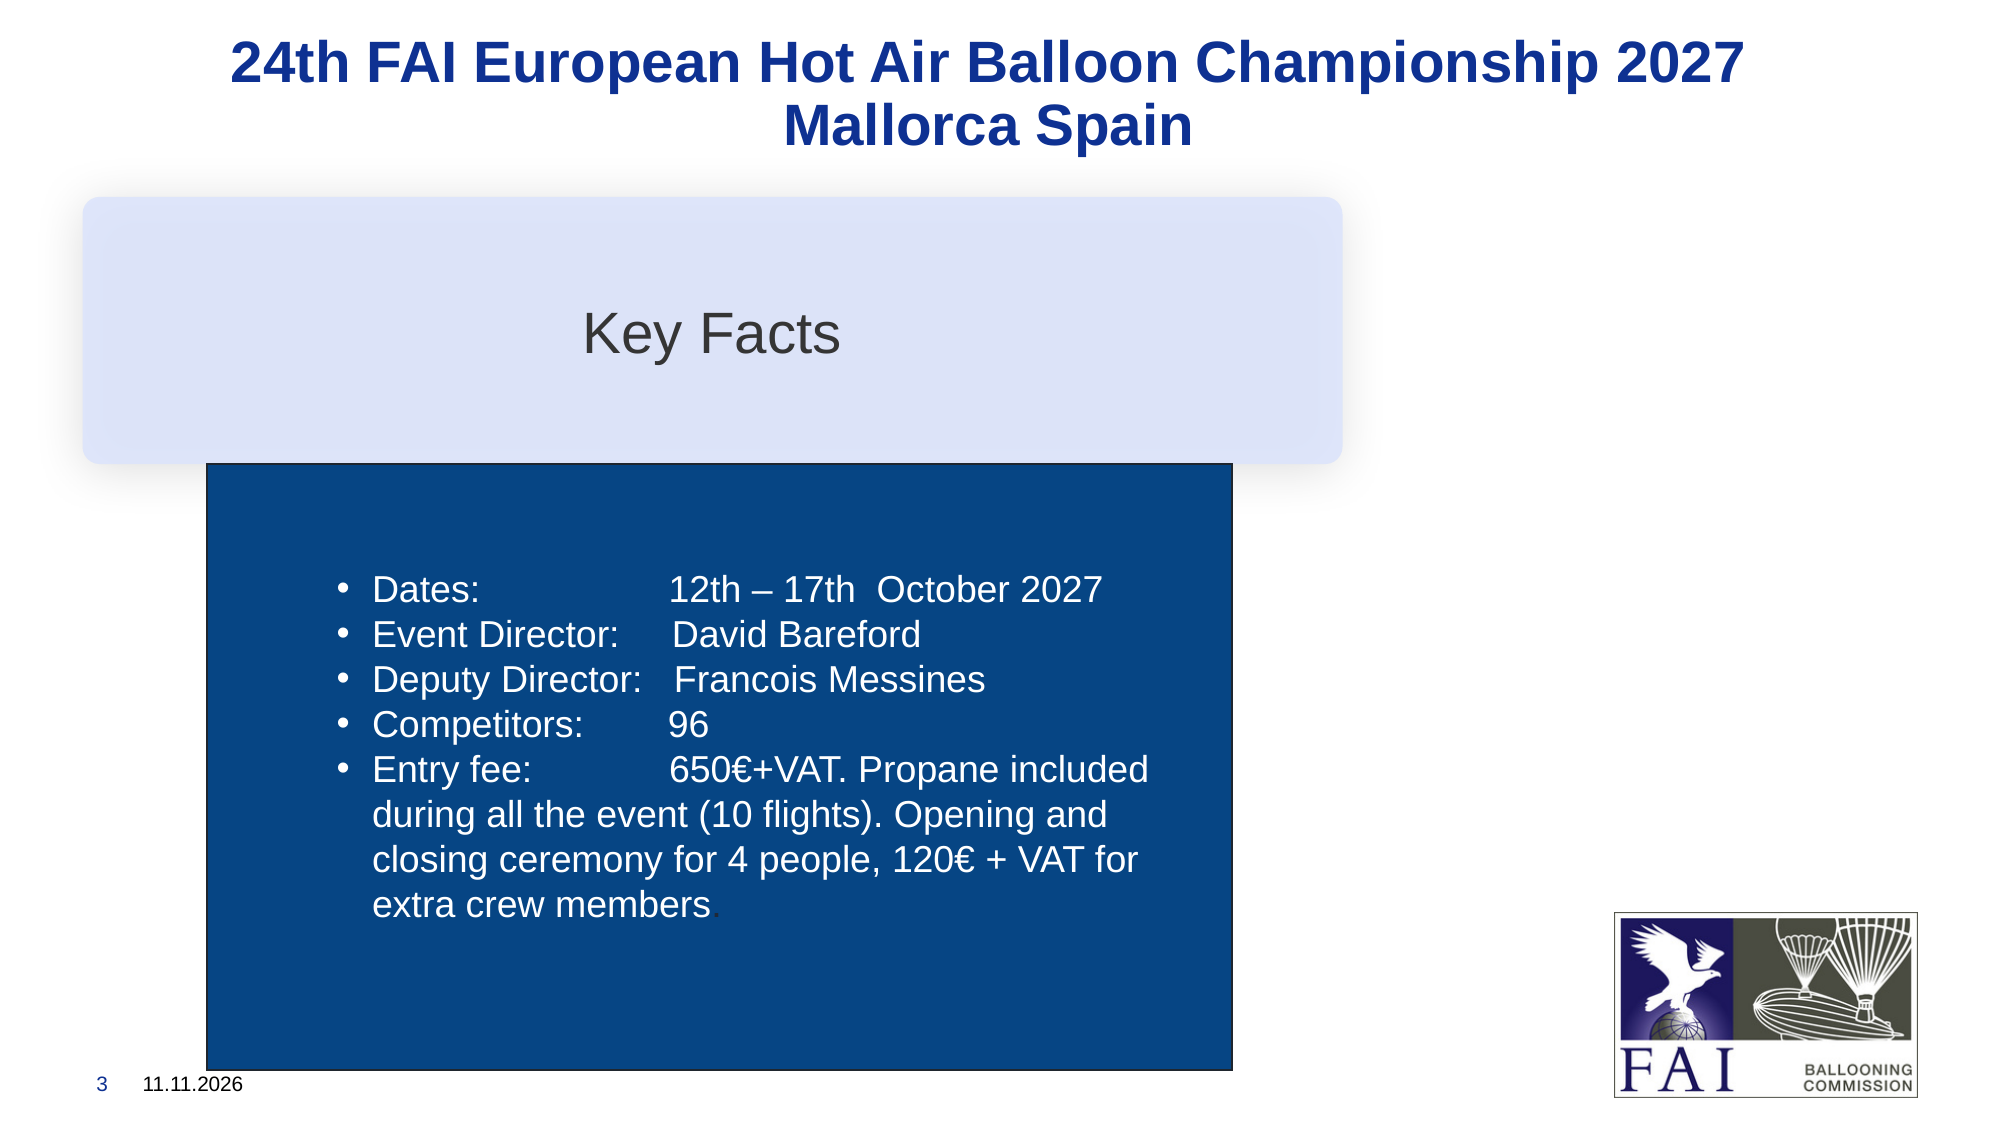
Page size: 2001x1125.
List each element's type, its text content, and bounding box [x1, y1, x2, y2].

picture [1614, 912, 1918, 1098]
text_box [82, 196, 1343, 1071]
slide_number 3 [96, 1071, 143, 1125]
title 24th FAI European Hot Air Balloon Championship 2027 Mallorca Spain [96, 72, 1881, 159]
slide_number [143, 1071, 256, 1125]
